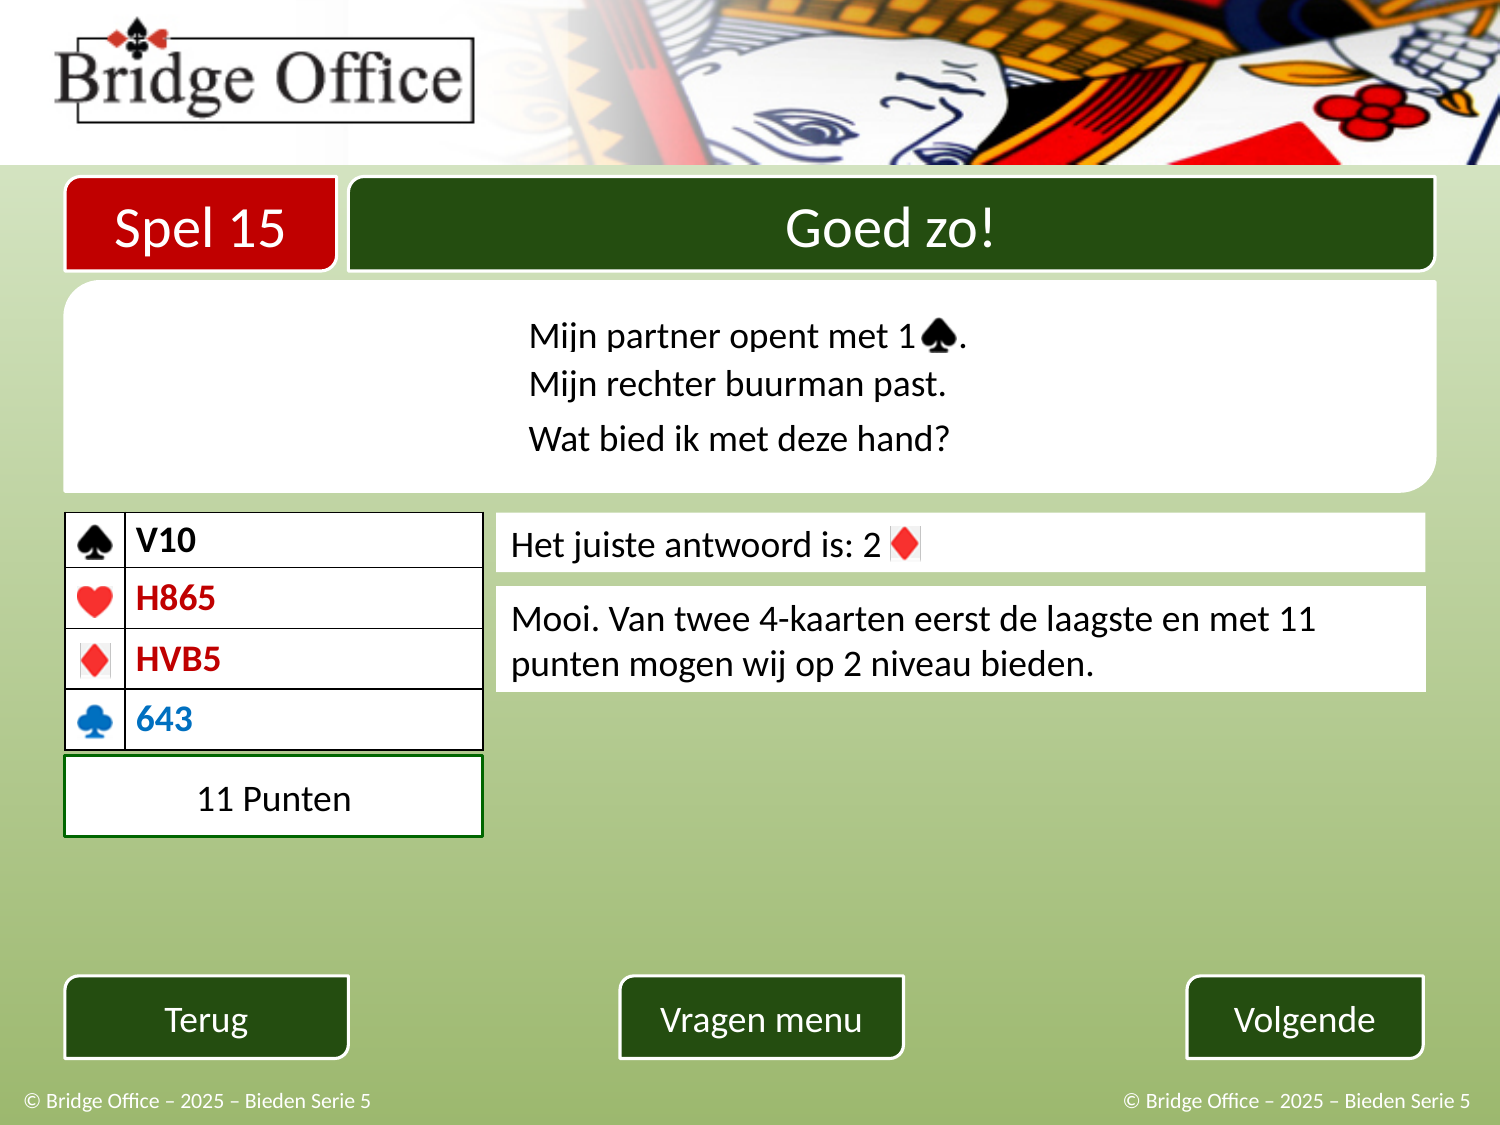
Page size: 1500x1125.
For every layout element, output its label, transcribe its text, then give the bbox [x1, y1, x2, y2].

picture [887, 525, 923, 562]
text_box Volgende [1185, 974, 1425, 1061]
text_box Wat bied ik met deze hand? [513, 406, 987, 467]
table_cell [66, 690, 124, 749]
text_box Mooi. Van twee 4-kaarten eerst de laagste en met 11 punten mogen wij op 2 niveau bieden. [496, 586, 1426, 692]
table_cell [66, 629, 124, 688]
text_box © Bridge Office – 2025 – Bieden Serie 5 [8, 1079, 393, 1121]
table_cell HVB5 [126, 629, 482, 688]
table_header V10 [126, 513, 482, 567]
picture [77, 643, 113, 679]
text_box Mijn partner opent met 1 . [513, 303, 1022, 364]
text_box 11 Punten [63, 754, 484, 838]
picture [0, 0, 1500, 166]
text_box Mijn rechter buurman past. [513, 352, 987, 406]
text_box Spel 15 [63, 179, 339, 273]
text_box [63, 280, 1437, 493]
table_cell H865 [126, 568, 482, 628]
picture [77, 703, 113, 740]
picture [77, 585, 113, 618]
text_box Terug [63, 974, 350, 1061]
table_cell 643 [126, 690, 482, 749]
picture [77, 524, 113, 561]
text_box Het juiste antwoord is: 2 [496, 512, 1426, 573]
table_header [66, 513, 124, 567]
text_box © Bridge Office – 2025 – Bieden Serie 5 [1107, 1079, 1500, 1121]
table_cell [66, 568, 124, 628]
text_box Vragen menu [618, 974, 906, 1061]
picture [920, 316, 957, 353]
text_box Goed zo! [346, 179, 1437, 273]
